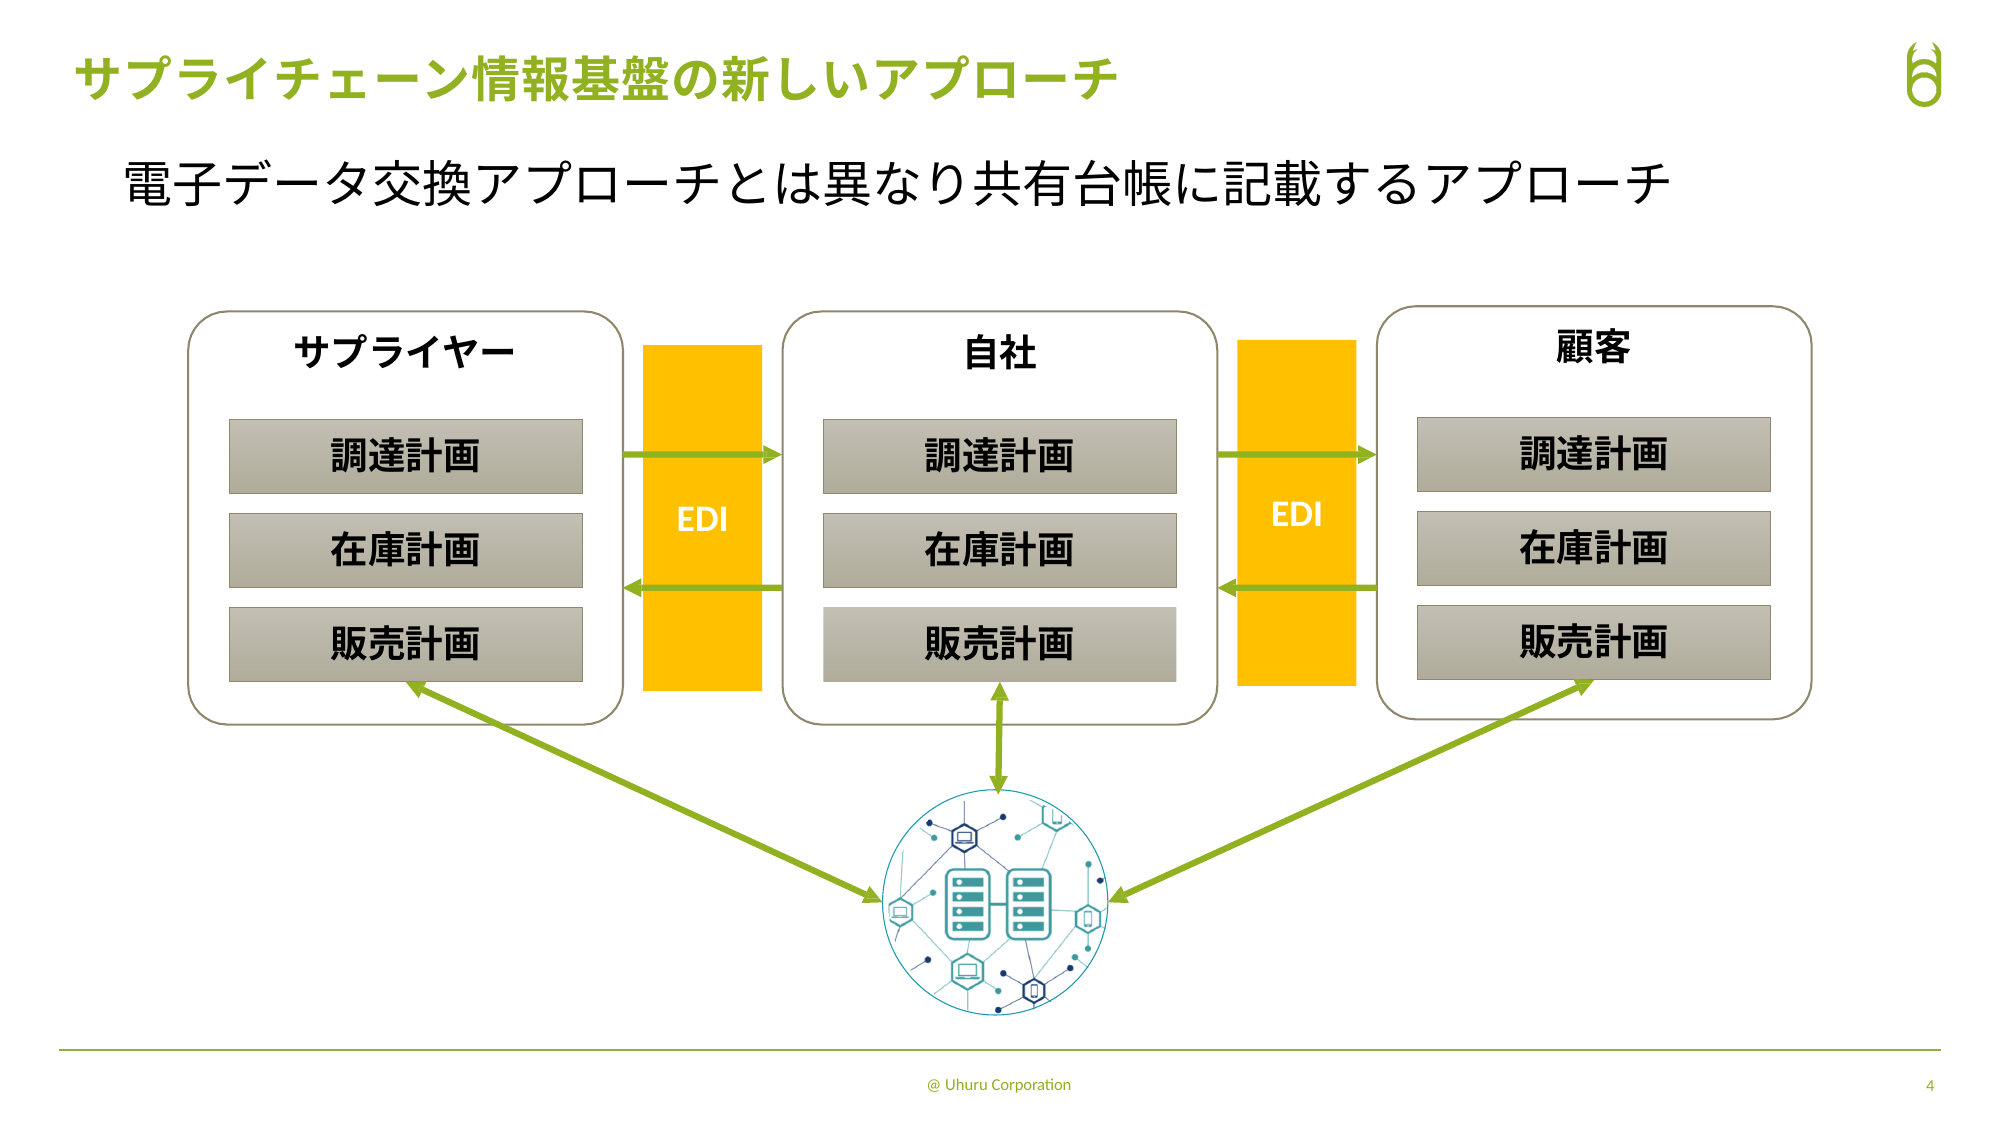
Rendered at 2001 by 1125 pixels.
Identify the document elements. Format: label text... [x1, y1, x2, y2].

text_box 調達計画 [1517, 427, 1672, 475]
text_box EDI [1268, 486, 1326, 534]
text_box [1217, 445, 1377, 464]
text_box [622, 578, 783, 598]
text_box [1417, 417, 1771, 492]
text_box 販売計画 [922, 617, 1078, 665]
text_box [1417, 511, 1771, 586]
text_box 販売計画 [1517, 615, 1672, 663]
text_box [882, 789, 1108, 1016]
text_box [823, 607, 1177, 682]
text_box サプライヤー [291, 326, 521, 374]
text_box [405, 681, 883, 904]
text_box [622, 445, 783, 464]
text_box [229, 607, 583, 682]
text_box 電⼦データ交換アプローチとは異なり共有台帳に記載するアプローチ [120, 149, 1675, 212]
text_box 顧客 [1554, 320, 1634, 368]
text_box [1217, 578, 1377, 598]
text_box [643, 345, 763, 451]
text_box 在庫計画 [328, 523, 483, 571]
text_box 在庫計画 [1517, 521, 1672, 569]
text_box 在庫計画 [922, 523, 1078, 571]
text_box ⾃社 [960, 326, 1040, 374]
text_box 調達計画 [922, 429, 1078, 477]
text_box 調達計画 [328, 429, 483, 477]
text_box [989, 681, 1010, 795]
text_box [1237, 458, 1357, 584]
text_box [1376, 306, 1812, 720]
text_box [229, 419, 583, 494]
text_box [1017, 916, 1108, 1014]
text_box [1030, 794, 1108, 888]
text_box [782, 311, 1218, 725]
text_box [188, 311, 623, 725]
text_box 販売計画 [328, 617, 483, 665]
picture [1906, 41, 1942, 107]
text_box [888, 940, 974, 1014]
text_box [643, 591, 763, 692]
text_box [1237, 591, 1357, 686]
slide_number 4 [1921, 1073, 1939, 1125]
text_box [1417, 605, 1771, 680]
text_box [823, 513, 1177, 588]
text_box [888, 794, 961, 864]
text_box [823, 419, 1177, 494]
text_box [229, 513, 583, 588]
text_box [643, 458, 763, 584]
title サプライチェーン情報基盤の新しいアプローチ [71, 46, 1132, 237]
text_box [1237, 339, 1357, 451]
footer @ Uhuru Corporation [924, 1073, 1076, 1125]
text_box [1107, 679, 1595, 904]
text_box EDI [674, 491, 731, 539]
